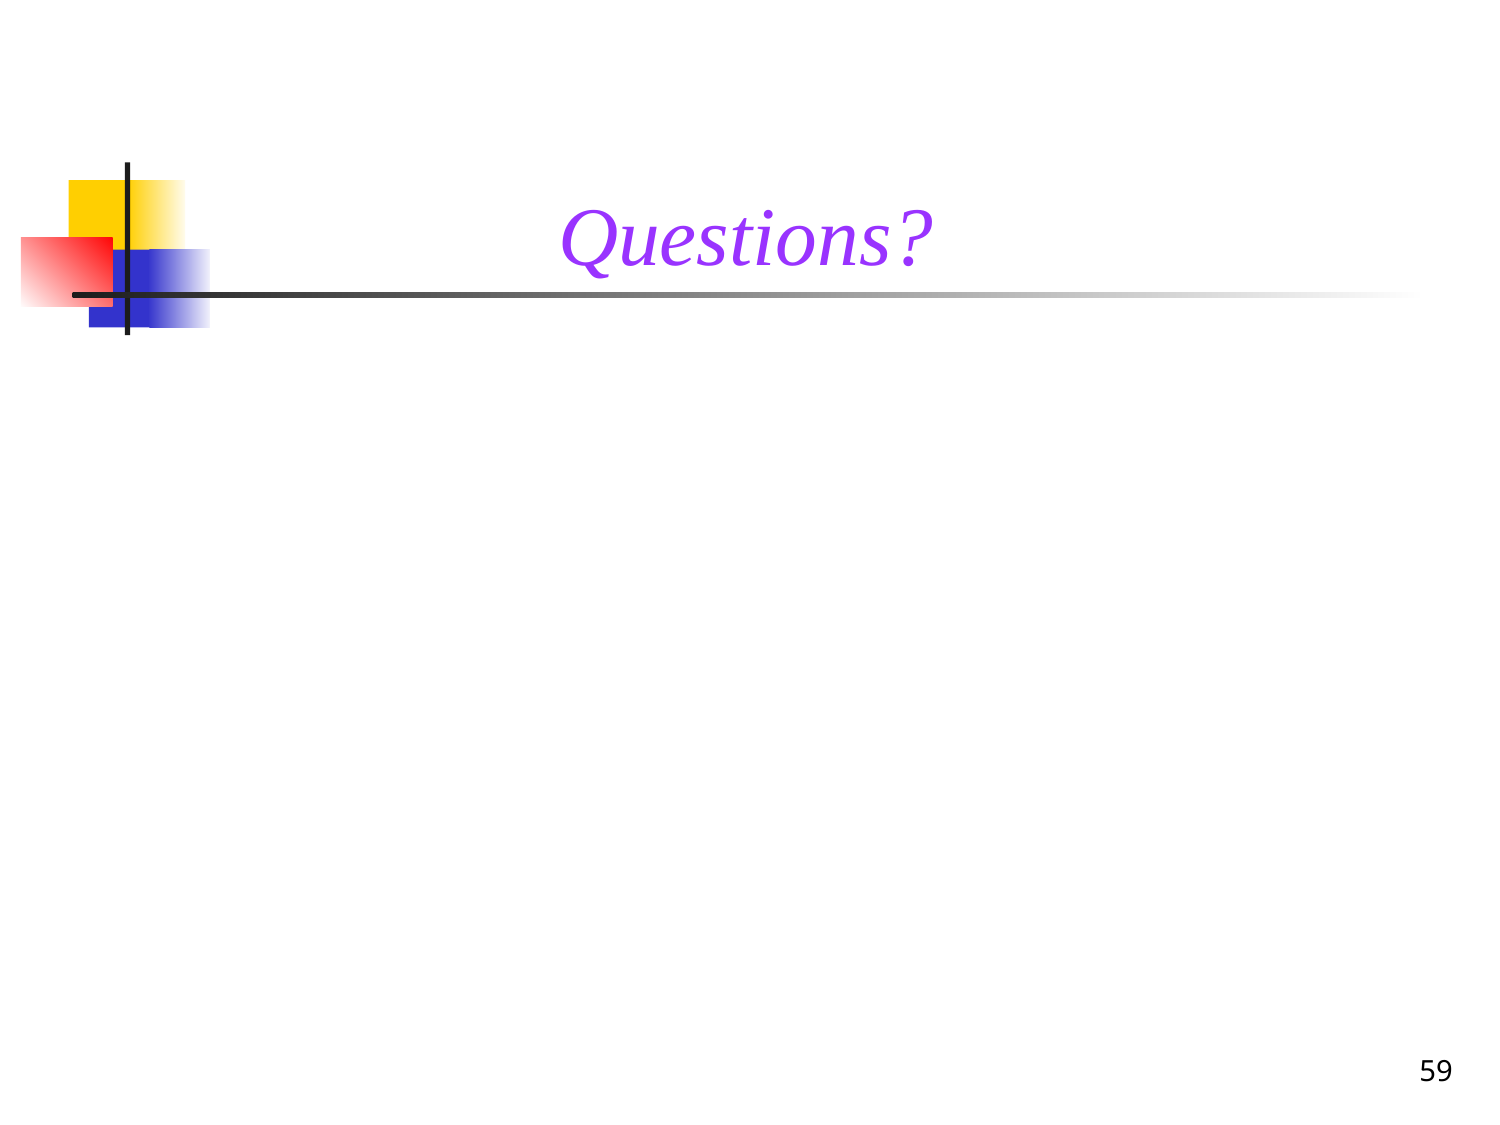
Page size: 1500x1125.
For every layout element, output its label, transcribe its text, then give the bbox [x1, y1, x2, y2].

slide_number 59 [1154, 1023, 1468, 1100]
text_box Questions? [137, 174, 1375, 290]
